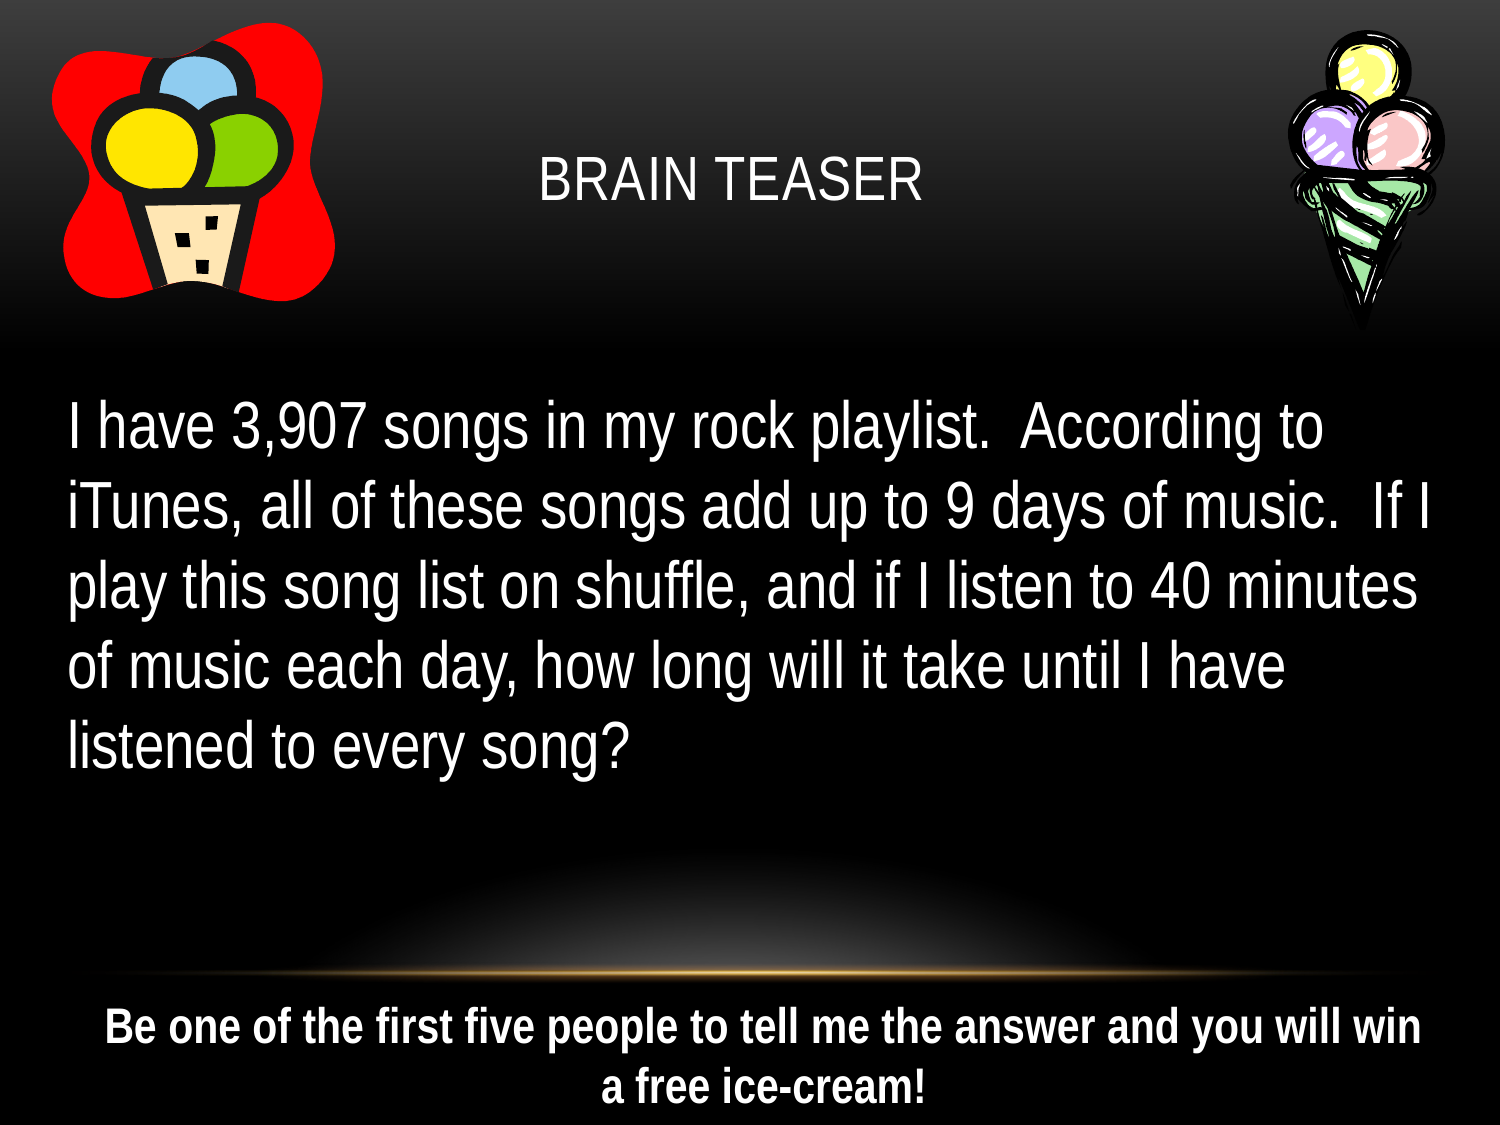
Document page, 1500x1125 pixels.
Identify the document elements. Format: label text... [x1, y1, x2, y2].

text_box I have 3,907 songs in my rock playlist. According to iTunes, all of these songs add up to 9 days of music. If I play this song list on shuffle, and if I listen to 40 minutes of music each day, how long will it take until I have listened to every song? [52, 374, 1465, 790]
title Brain Teaser [523, 68, 1009, 221]
picture [0, 0, 1500, 1125]
text_box Be one of the first five people to tell me the answer and you will win a free ice-cream! [89, 986, 1440, 1125]
text_box [338, 22, 1364, 148]
